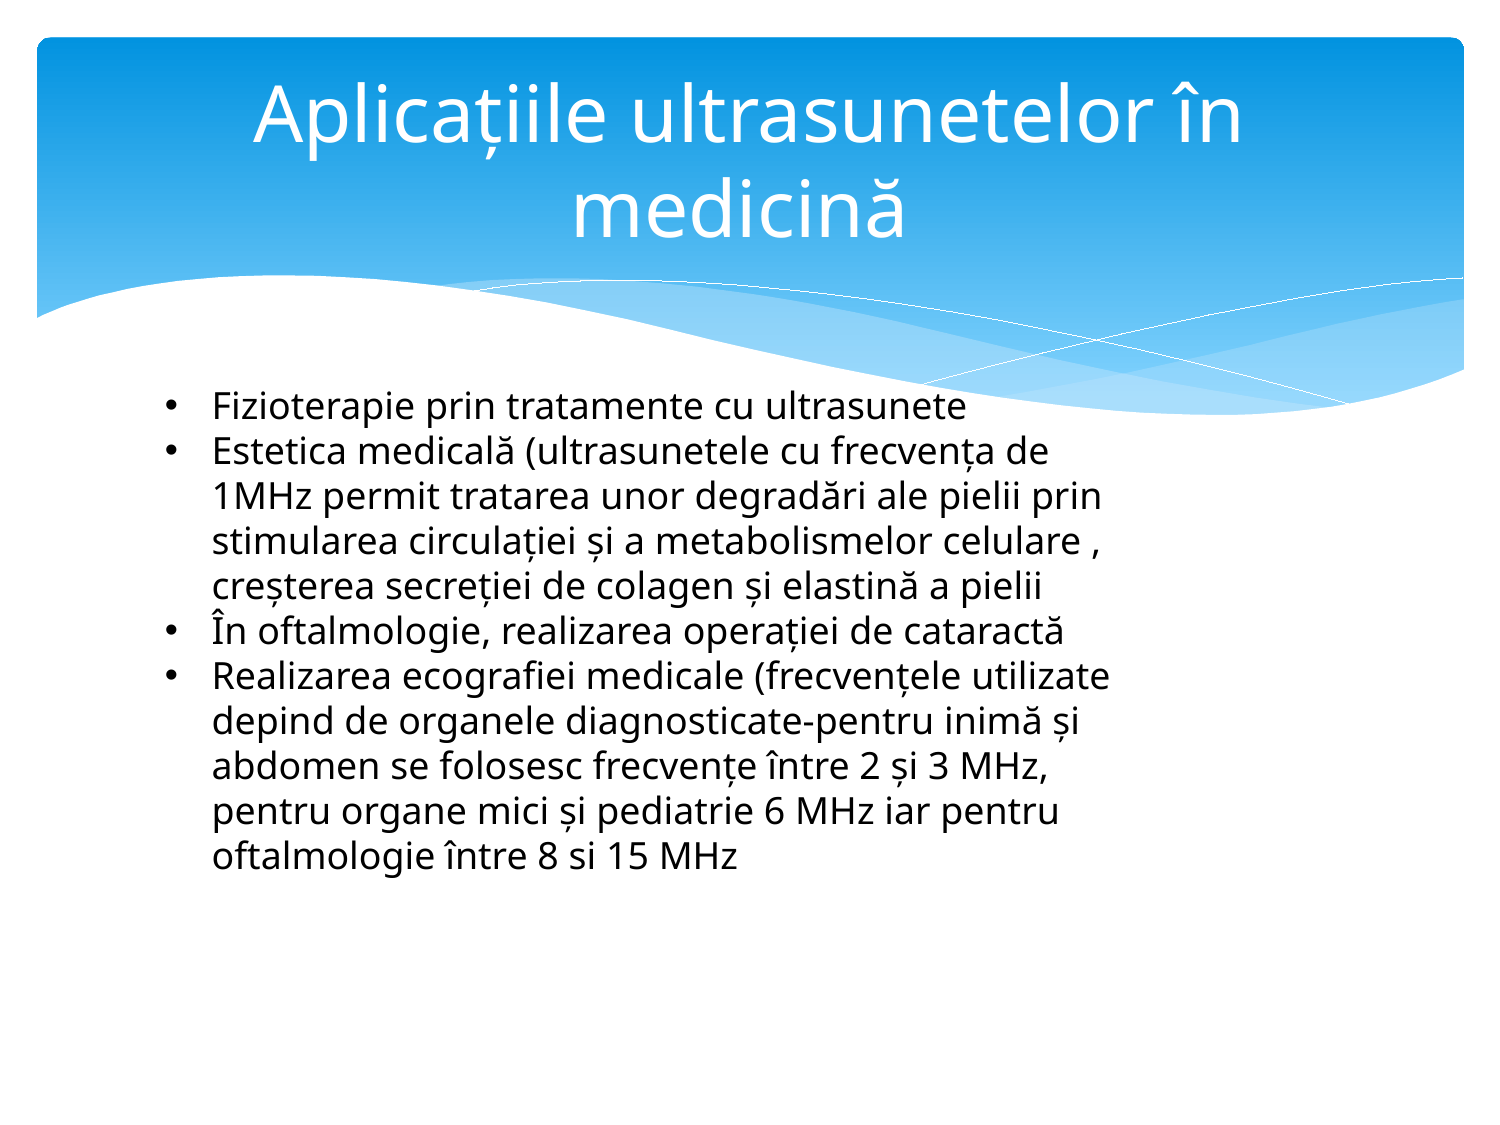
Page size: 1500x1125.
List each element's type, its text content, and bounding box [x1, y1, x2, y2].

title Aplicațiile ultrasunetelor în medicină [75, 55, 1425, 261]
text_box Fizioterapie prin tratamente cu ultrasunete Estetica medicală (ultrasunetele cu frecvența de 1MHz permit tratarea unor degradări ale pielii prin stimularea circulației și a metabolismelor celulare , creșterea secreției de colagen și elastină a pielii În oftalmologie, realizarea operației de cataractă Realizarea ecografiei medicale (frecvențele utilizate depind de organele diagnosticate-pentru inimă și abdomen se folosesc frecvențe între 2 și 3 MHz, pentru organe mici și pediatrie 6 MHz iar pentru oftalmologie între 8 si 15 MHz [150, 374, 1175, 930]
